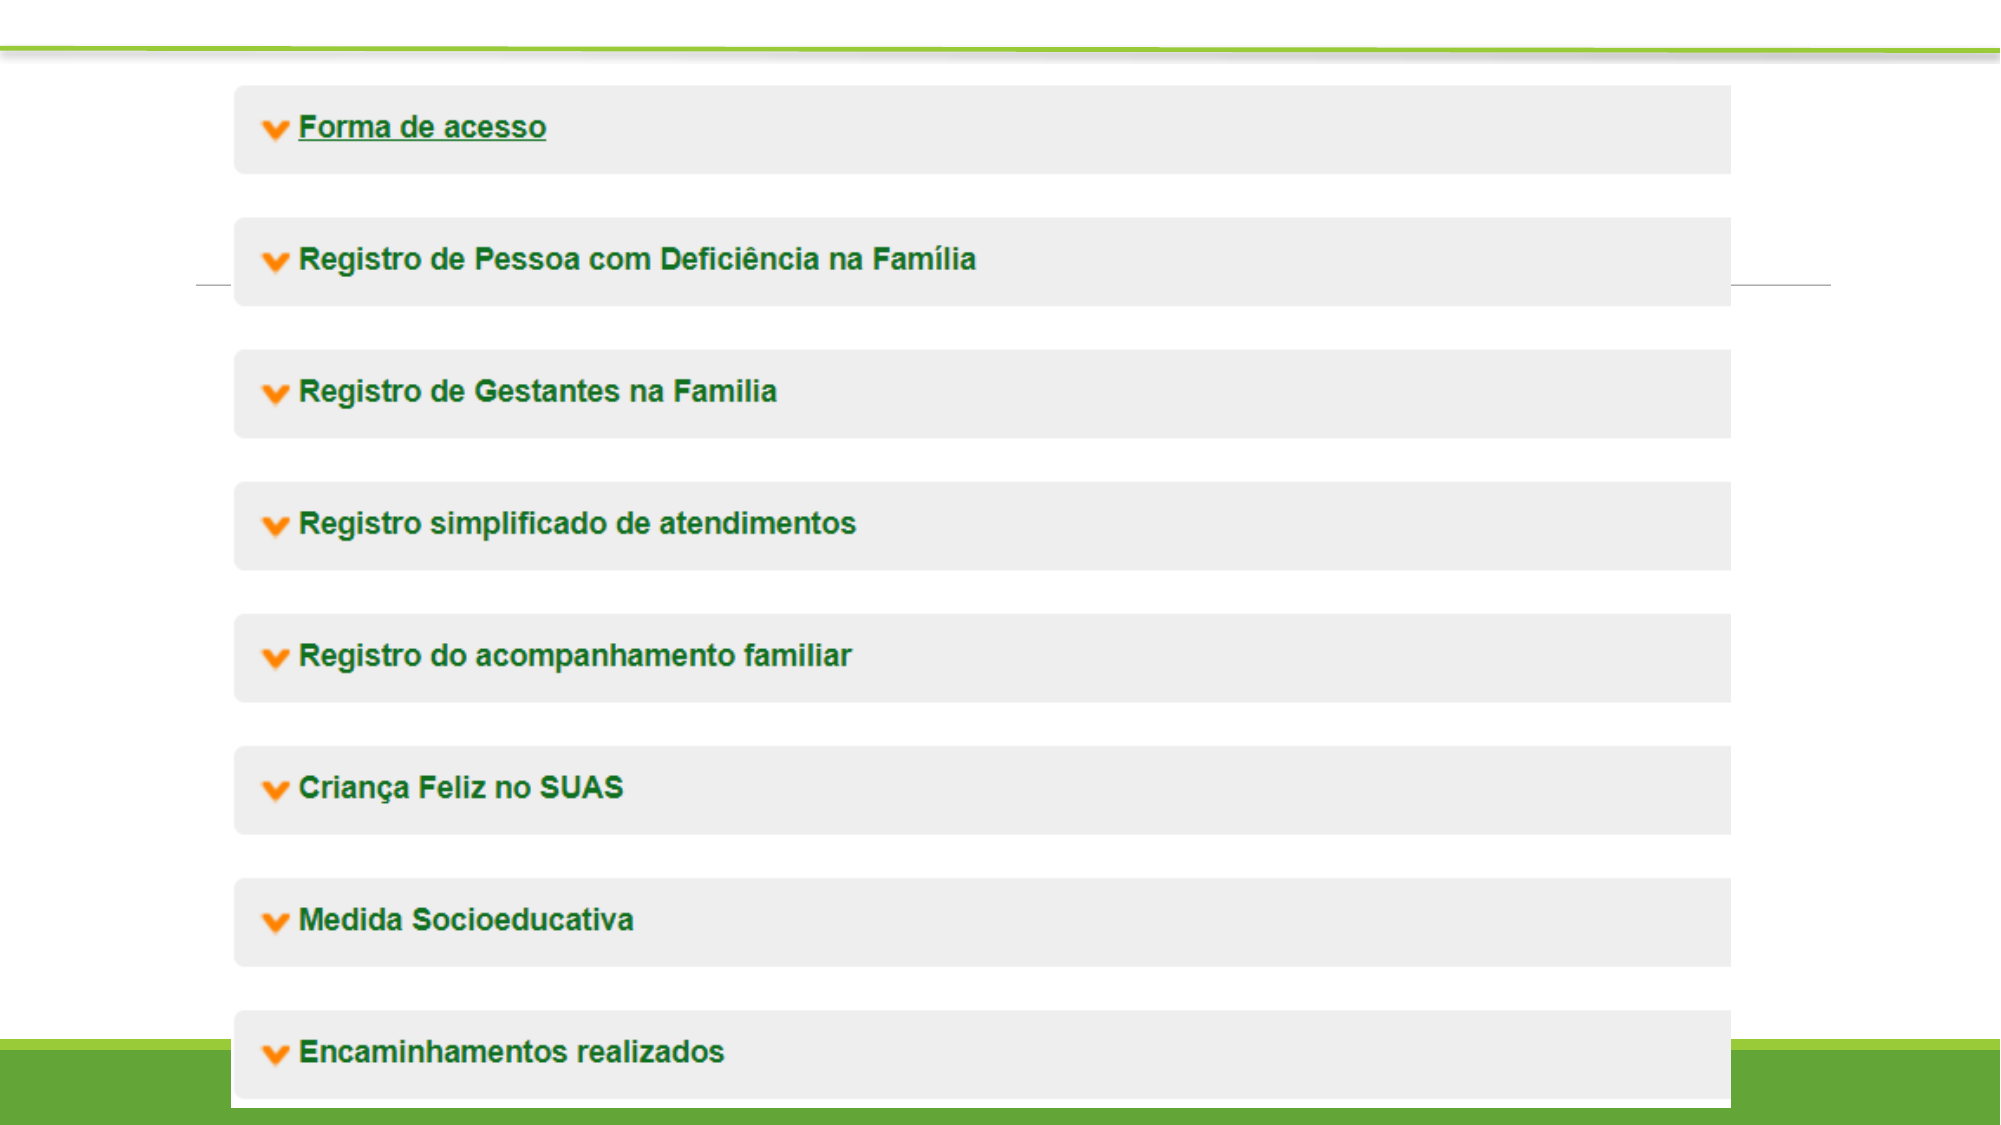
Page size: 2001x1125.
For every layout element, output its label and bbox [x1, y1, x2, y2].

text_box [0, 45, 2000, 54]
text_box [231, 84, 1731, 1108]
